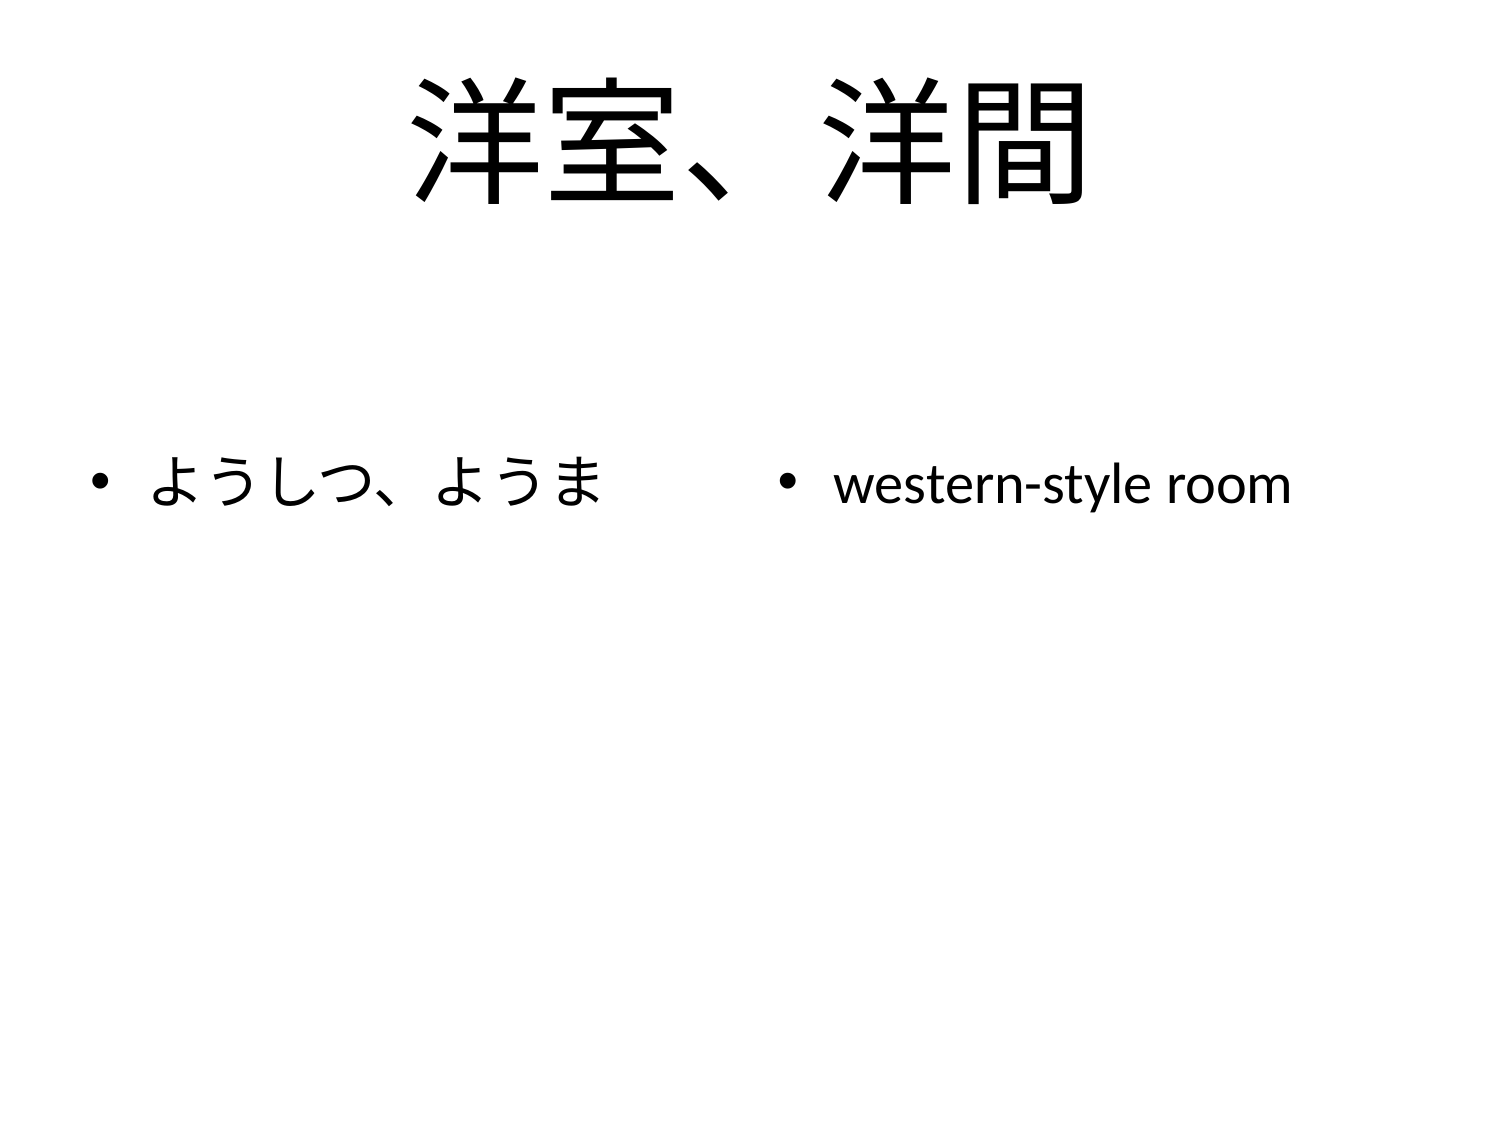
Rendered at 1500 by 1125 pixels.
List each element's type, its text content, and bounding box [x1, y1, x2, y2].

list western-style room [762, 437, 1426, 1006]
list ようしつ、ようま [74, 437, 738, 1006]
title 洋室、洋間 [74, 44, 1426, 233]
